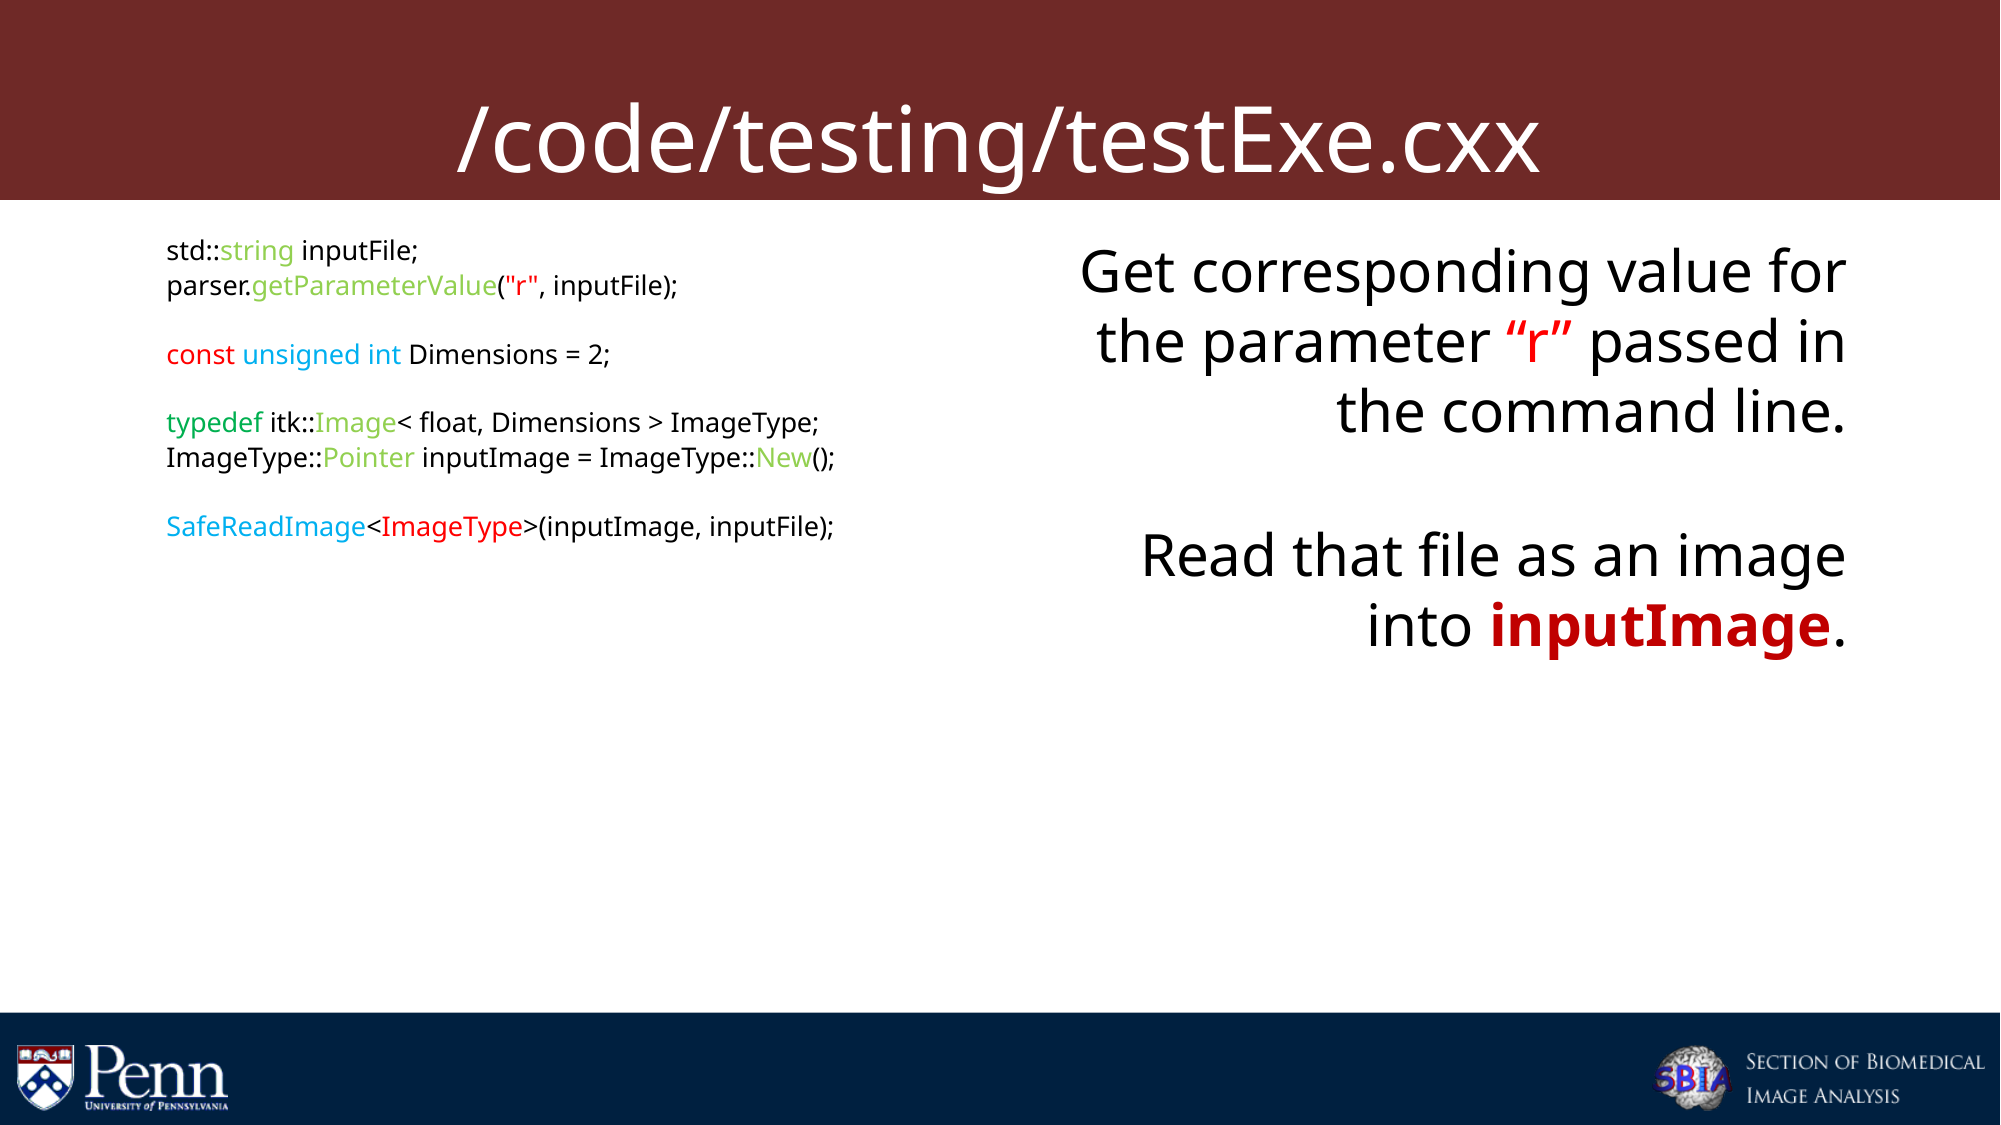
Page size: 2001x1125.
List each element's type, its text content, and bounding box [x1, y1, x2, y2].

picture [1652, 1044, 1985, 1112]
list std::string inputFile; parser.getParameterValue("r", inputFile); const unsigned int Dimensions = 2; typedef itk::Image< float, Dimensions > ImageType; ImageType::Pointer inputImage = ImageType::New(); SafeReadImage<ImageType>(inputImage, inputFile); [137, 226, 985, 987]
list Get corresponding value for the parameter “r” passed in the command line. Read that file as an image into inputImage. [1012, 226, 1863, 987]
title /code/testing/testExe.cxx [137, 0, 1863, 200]
picture [17, 1045, 228, 1111]
